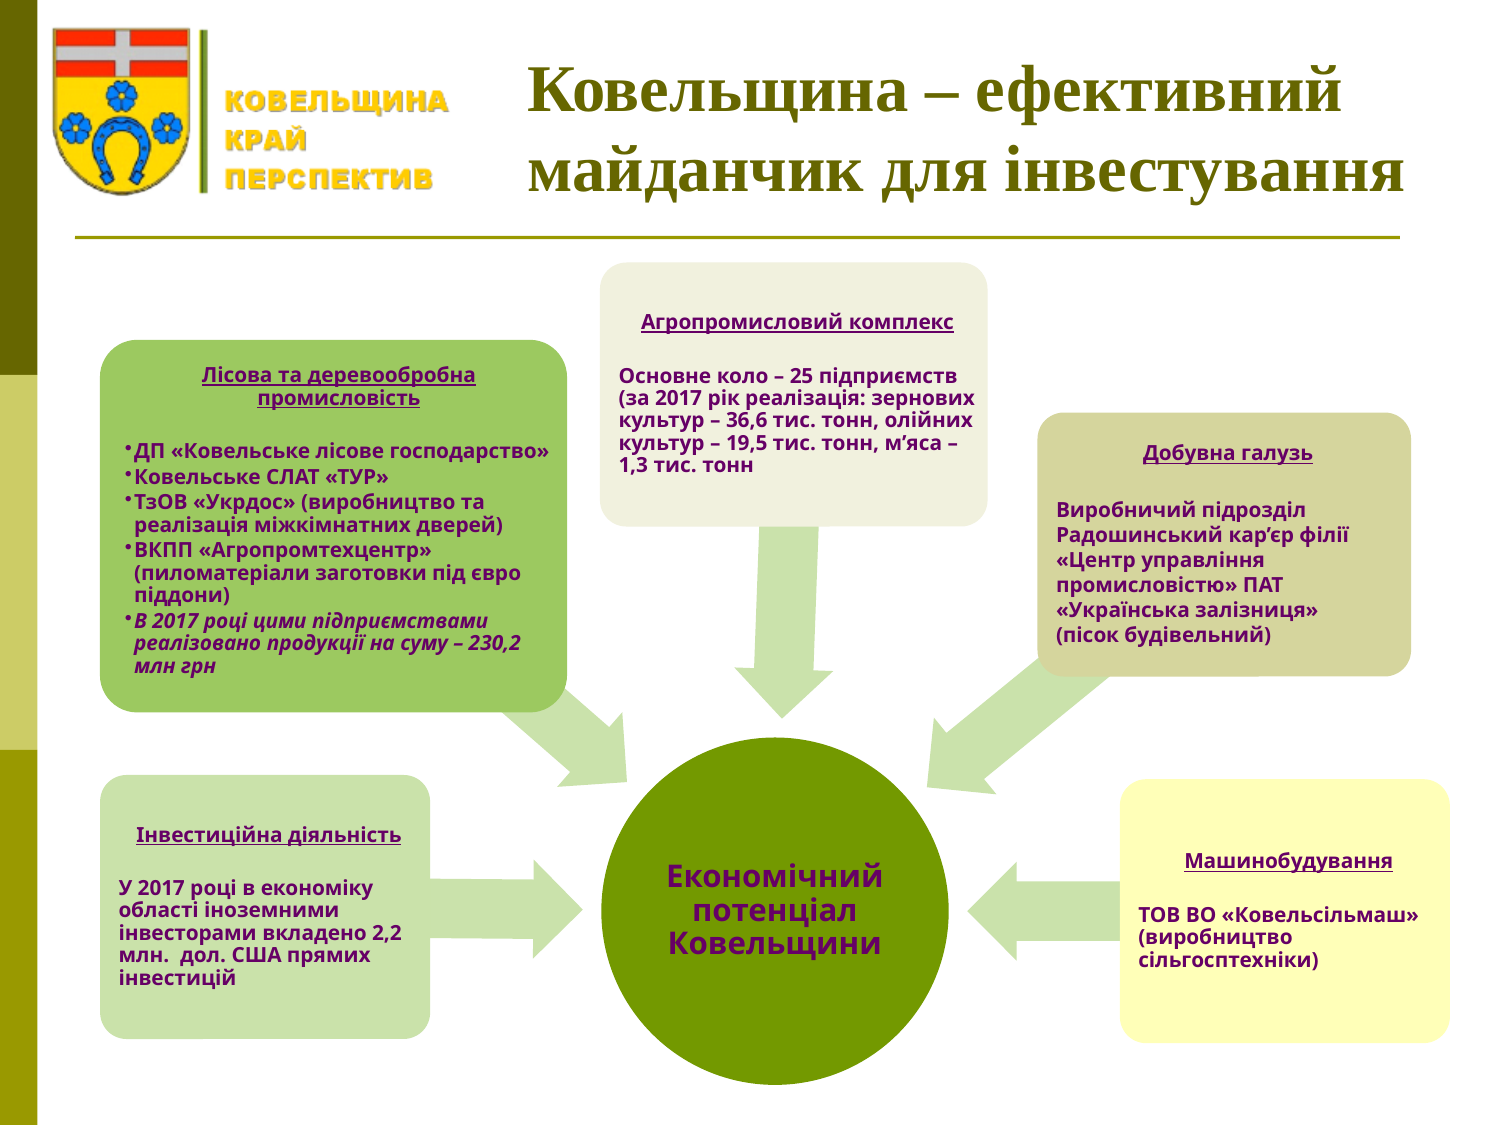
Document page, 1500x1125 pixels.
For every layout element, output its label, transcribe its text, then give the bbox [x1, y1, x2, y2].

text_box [99, 229, 1450, 1125]
picture [49, 24, 455, 198]
text_box Ковельщина – ефективний майданчик для інвестування [512, 49, 1463, 200]
